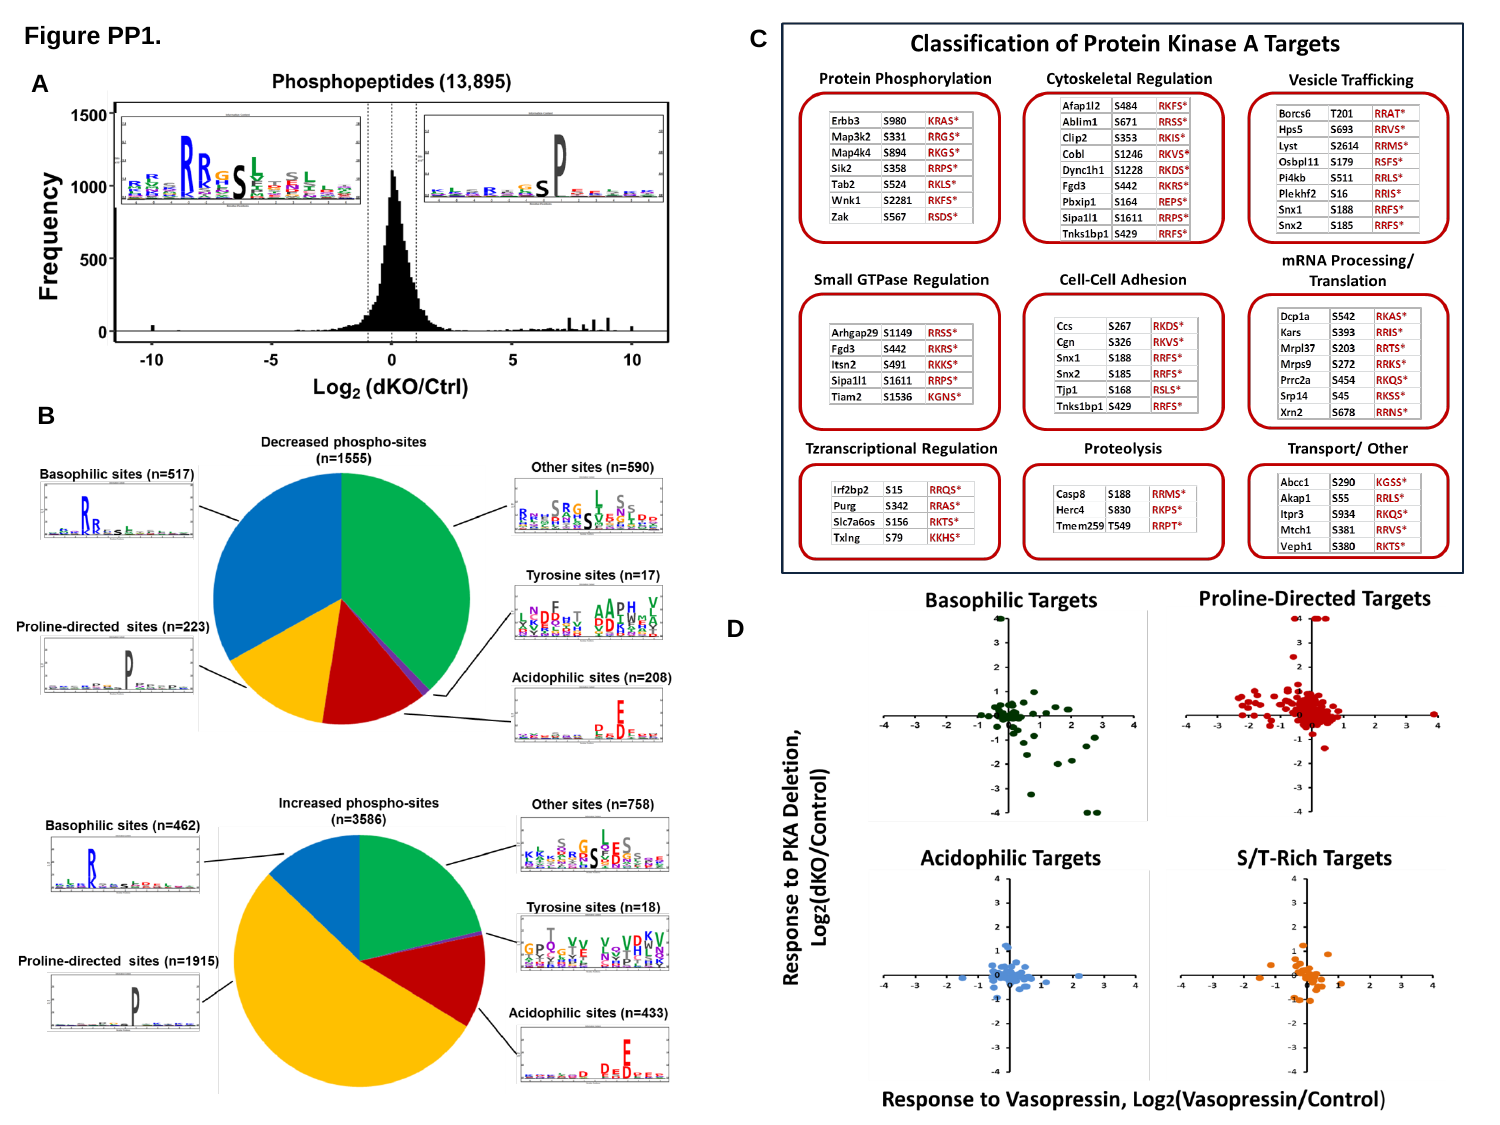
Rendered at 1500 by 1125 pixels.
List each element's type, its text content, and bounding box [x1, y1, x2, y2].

picture [24, 62, 673, 413]
text_box C [734, 14, 819, 60]
picture [768, 576, 1446, 1125]
text_box D [711, 604, 763, 650]
text_box A [16, 60, 101, 105]
picture [780, 18, 1464, 575]
text_box Figure PP1. [9, 12, 188, 57]
picture [10, 790, 685, 1095]
picture [8, 429, 680, 744]
text_box B [22, 418, 107, 427]
